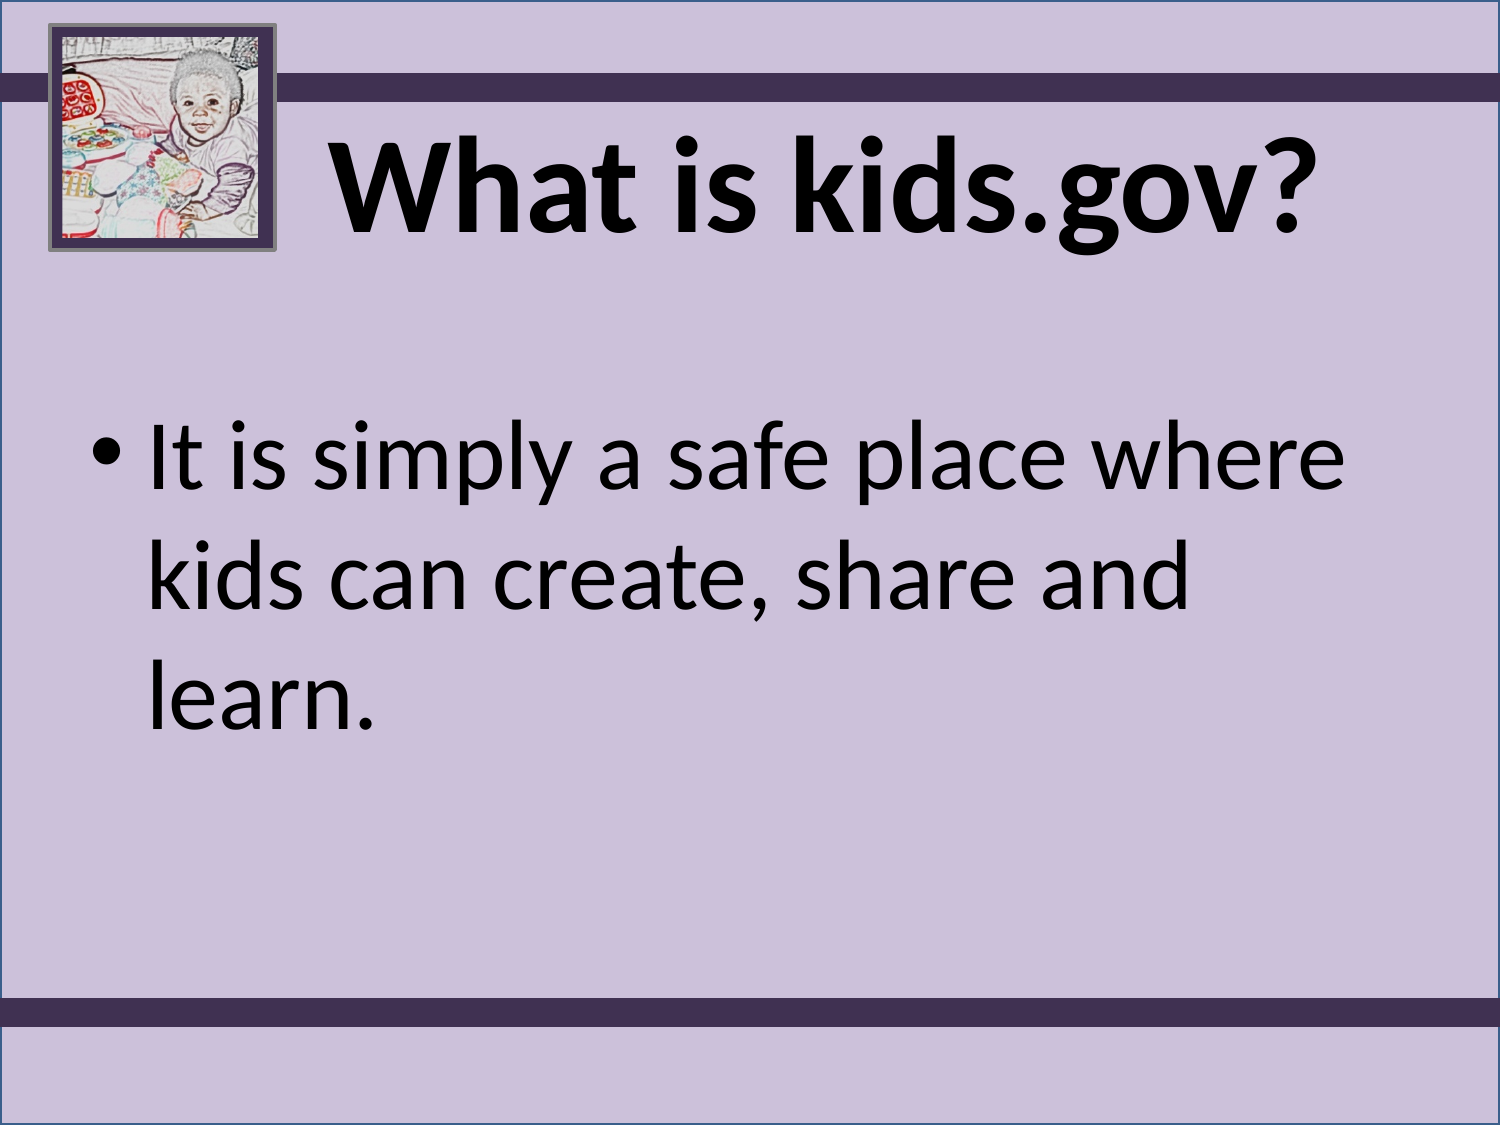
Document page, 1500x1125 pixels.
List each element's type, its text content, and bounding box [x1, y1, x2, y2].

title What is kids.gov? [150, 87, 1500, 275]
list It is simply a safe place where kids can create, share and learn. [75, 382, 1425, 1125]
picture [62, 37, 258, 238]
